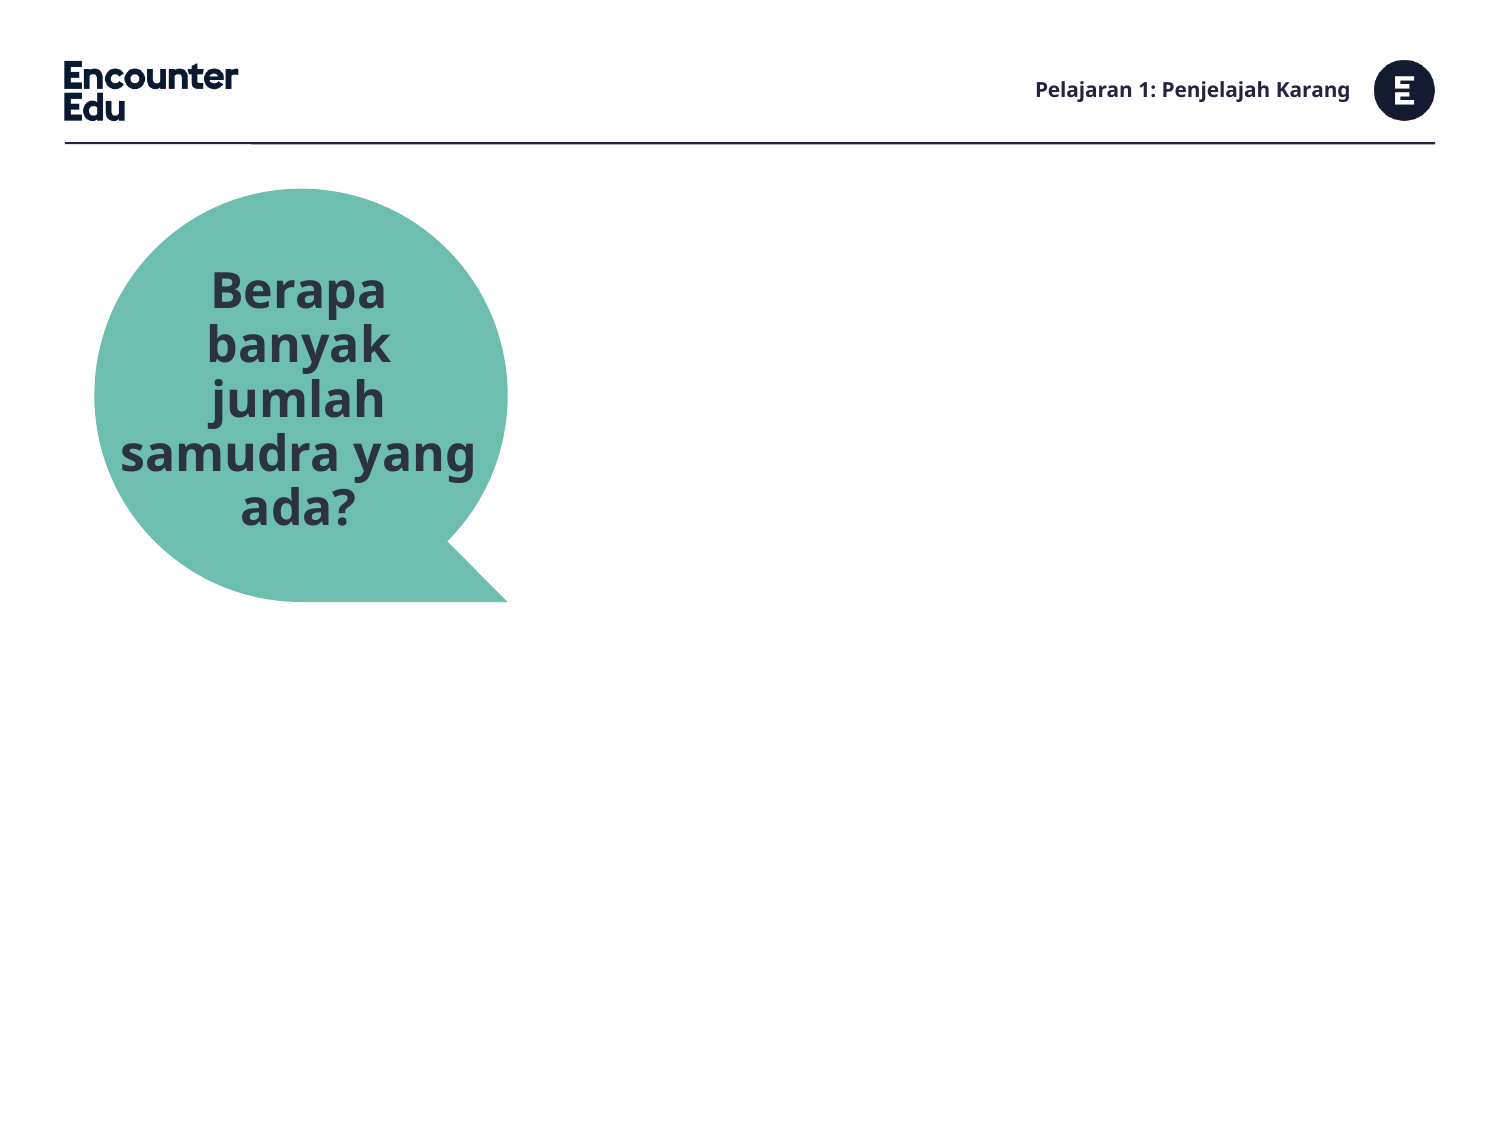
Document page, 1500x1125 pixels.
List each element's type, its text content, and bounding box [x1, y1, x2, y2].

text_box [94, 188, 508, 608]
picture [60, 59, 243, 122]
title Pelajaran 1: Penjelajah Karang [749, 67, 1359, 114]
picture [1372, 58, 1436, 122]
